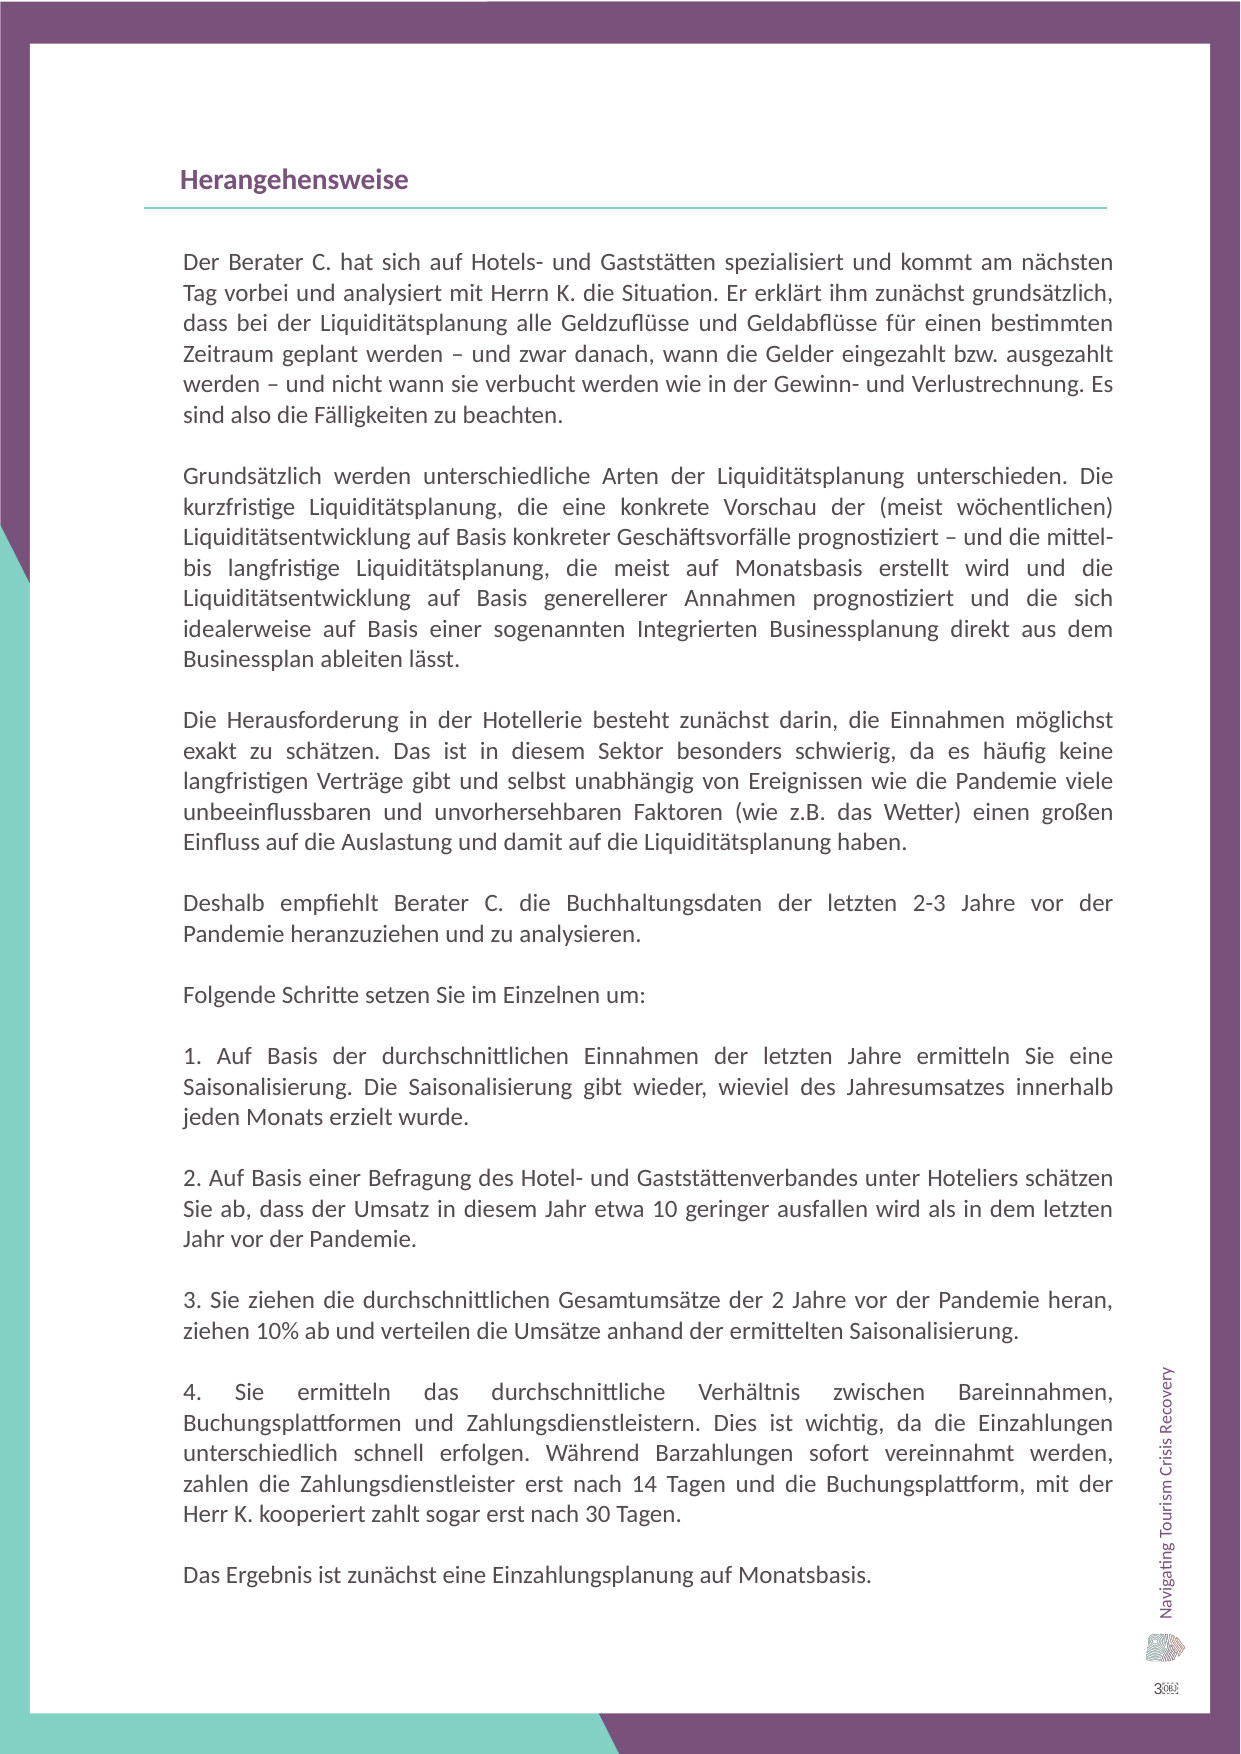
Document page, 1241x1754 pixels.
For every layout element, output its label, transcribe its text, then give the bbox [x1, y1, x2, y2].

list Der Berater C. hat sich auf Hotels- und Gaststätten spezialisiert und kommt am nächsten Tag vorbei und analysiert mit Herrn K. die Situation. Er erklärt ihm zunächst grundsätzlich, dass bei der Liquiditätsplanung alle Geldzuflüsse und Geldabflüsse für einen bestimmten Zeitraum geplant werden – und zwar danach, wann die Gelder eingezahlt bzw. ausgezahlt werden – und nicht wann sie verbucht werden wie in der Gewinn- und Verlustrechnung. Es sind also die Fälligkeiten zu beachten. Grundsätzlich werden unterschiedliche Arten der Liquiditätsplanung unterschieden. Die kurzfristige Liquiditätsplanung, die eine konkrete Vorschau der (meist wöchentlichen) Liquiditätsentwicklung auf Basis konkreter Geschäftsvorfälle prognostiziert – und die mittel- bis langfristige Liquiditätsplanung, die meist auf Monatsbasis erstellt wird und die Liquiditätsentwicklung auf Basis generellerer Annahmen prognostiziert und die sich idealerweise auf Basis einer sogenannten Integrierten Businessplanung direkt aus dem Businessplan ableiten lässt. Die Herausforderung in der Hotellerie besteht zunächst darin, die Einnahmen möglichst exakt zu schätzen. Das ist in diesem Sektor besonders schwierig, da es häufig keine langfristigen Verträge gibt und selbst unabhängig von Ereignissen wie die Pandemie viele unbeeinflussbaren und unvorhersehbaren Faktoren (wie z.B. das Wetter) einen großen Einfluss auf die Auslastung und damit auf die Liquiditätsplanung haben. Deshalb empfiehlt Berater C. die Buchhaltungsdaten der letzten 2-3 Jahre vor der Pandemie heranzuziehen und zu analysieren. Folgende Schritte setzen Sie im Einzelnen um: 1. Auf Basis der durchschnittlichen Einnahmen der letzten Jahre ermitteln Sie eine Saisonalisierung. Die Saisonalisierung gibt wieder, wieviel des Jahresumsatzes innerhalb jeden Monats erzielt wurde. 2. Auf Basis einer Befragung des Hotel- und Gaststättenverbandes unter Hoteliers schätzen Sie ab, dass der Umsatz in diesem Jahr etwa 10 geringer ausfallen wird als in dem letzten Jahr vor der Pandemie. 3. Sie ziehen die durchschnittlichen Gesamtumsätze der 2 Jahre vor der Pandemie heran, ziehen 10% ab und verteilen die Umsätze anhand der ermittelten Saisonalisierung. 4. Sie ermitteln das durchschnittliche Verhältnis zwischen Bareinnahmen, Buchungsplattformen und Zahlungsdienstleistern. Dies ist wichtig, da die Einzahlungen unterschiedlich schnell erfolgen. Während Barzahlungen sofort vereinnahmt werden, zahlen die Zahlungsdienstleister erst nach 14 Tagen und die Buchungsplattform, mit der Herr K. kooperiert zahlt sogar erst nach 30 Tagen. Das Ergebnis ist zunächst eine Einzahlungsplanung auf Monatsbasis. [168, 237, 1131, 1645]
picture [1142, 1631, 1189, 1667]
list Herangehensweise [165, 147, 1128, 209]
